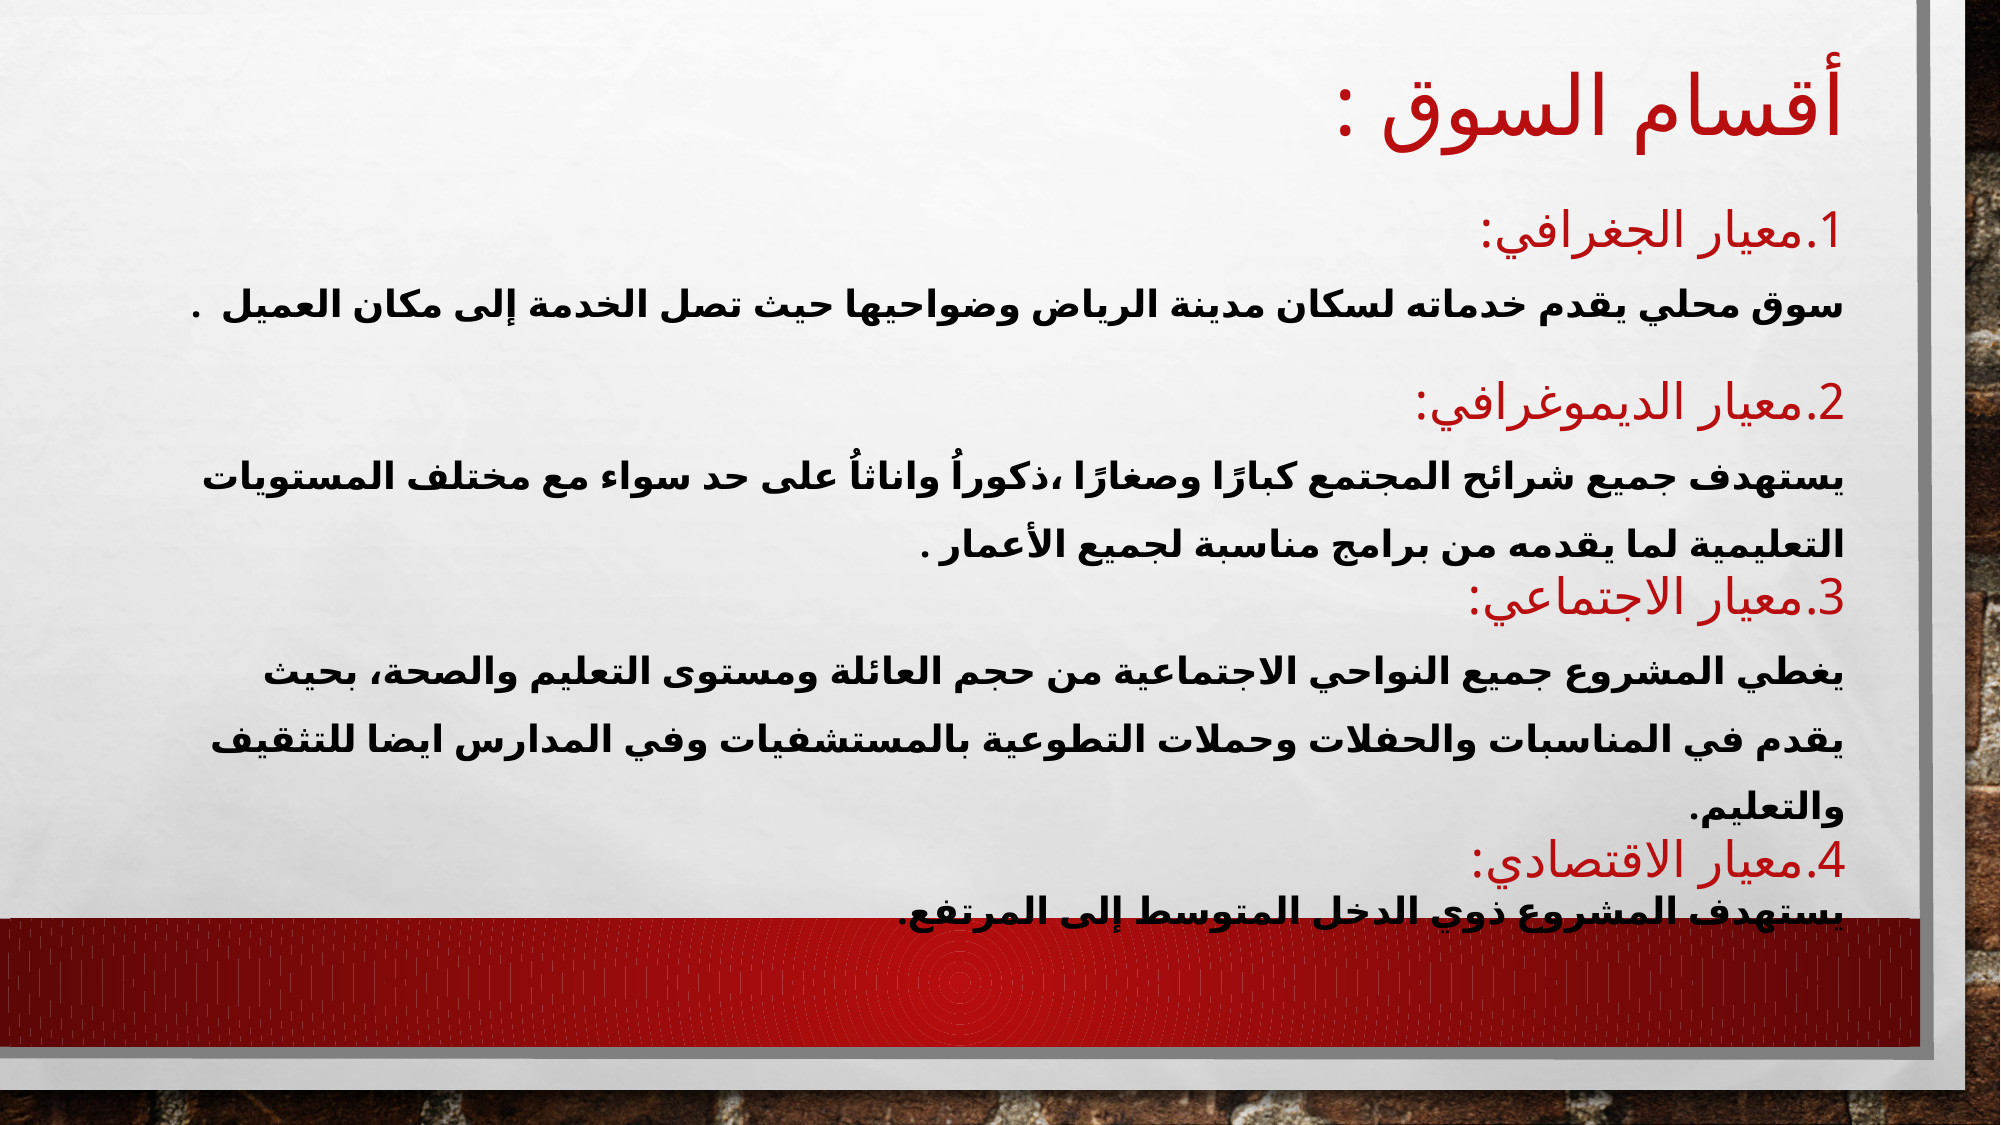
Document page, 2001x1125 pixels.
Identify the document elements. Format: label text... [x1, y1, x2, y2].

text_box أقسام السوق : 1.معيار الجغرافي: سوق محلي يقدم خدماته لسكان مدينة الرياض وضواحيها حيث تصل الخدمة إلى مكان العميل . 2.معيار الديموغرافي: يستهدف جميع شرائح المجتمع كبارًا وصغارًا ،ذكوراُ واناثاُ على حد سواء مع مختلف المستويات التعليمية لما يقدمه من برامج مناسبة لجميع الأعمار . 3.معيار الاجتماعي: يغطي المشروع جميع النواحي الاجتماعية من حجم العائلة ومستوى التعليم والصحة، بحيث يقدم في المناسبات والحفلات وحملات التطوعية بالمستشفيات وفي المدارس ايضا للتثقيف والتعليم. 4.معيار الاقتصادي: يستهدف المشروع ذوي الدخل المتوسط إلى المرتفع. [160, 0, 1861, 1030]
picture [0, 0, 2000, 1125]
